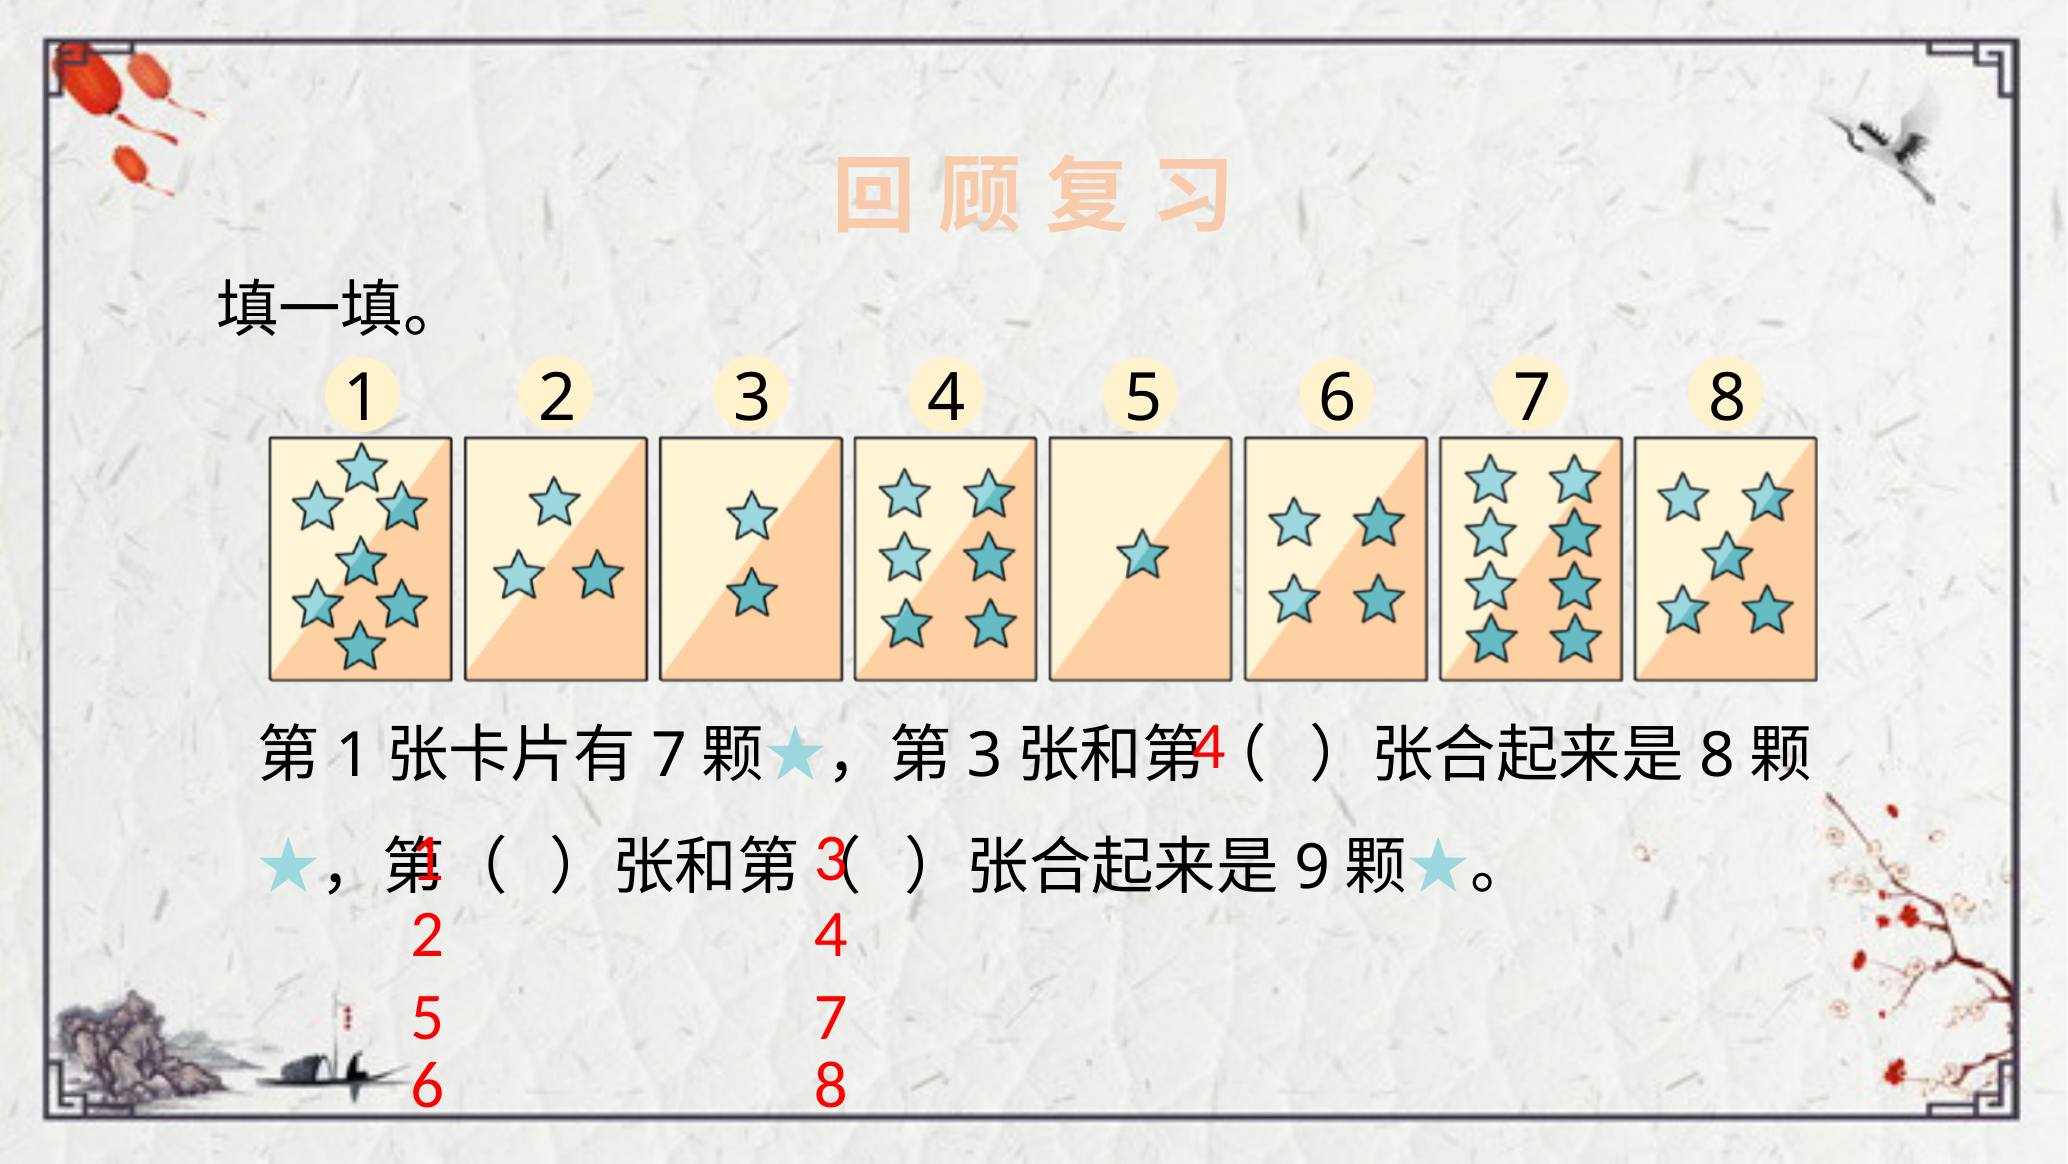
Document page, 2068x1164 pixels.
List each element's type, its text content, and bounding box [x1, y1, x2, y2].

text_box 填一填。 [201, 224, 461, 352]
text_box 6 [395, 1033, 508, 1129]
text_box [324, 346, 400, 443]
text_box 5 [395, 965, 508, 1033]
text_box 回 顾 复 习 [817, 135, 1250, 250]
picture [0, 0, 2068, 1164]
text_box 4 [1177, 694, 1290, 789]
text_box 4 [799, 882, 912, 965]
text_box 8 [799, 1033, 912, 1129]
text_box 1 [395, 806, 508, 882]
text_box 3 [799, 806, 912, 882]
text_box 第1张卡片有7颗★，第3张和第（ ）张合起来是8颗★，第（ ）张和第（ ）张合起来是9颗★。 [243, 669, 1844, 909]
text_box 7 [799, 965, 912, 1033]
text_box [518, 346, 1765, 443]
text_box 2 [395, 882, 508, 965]
